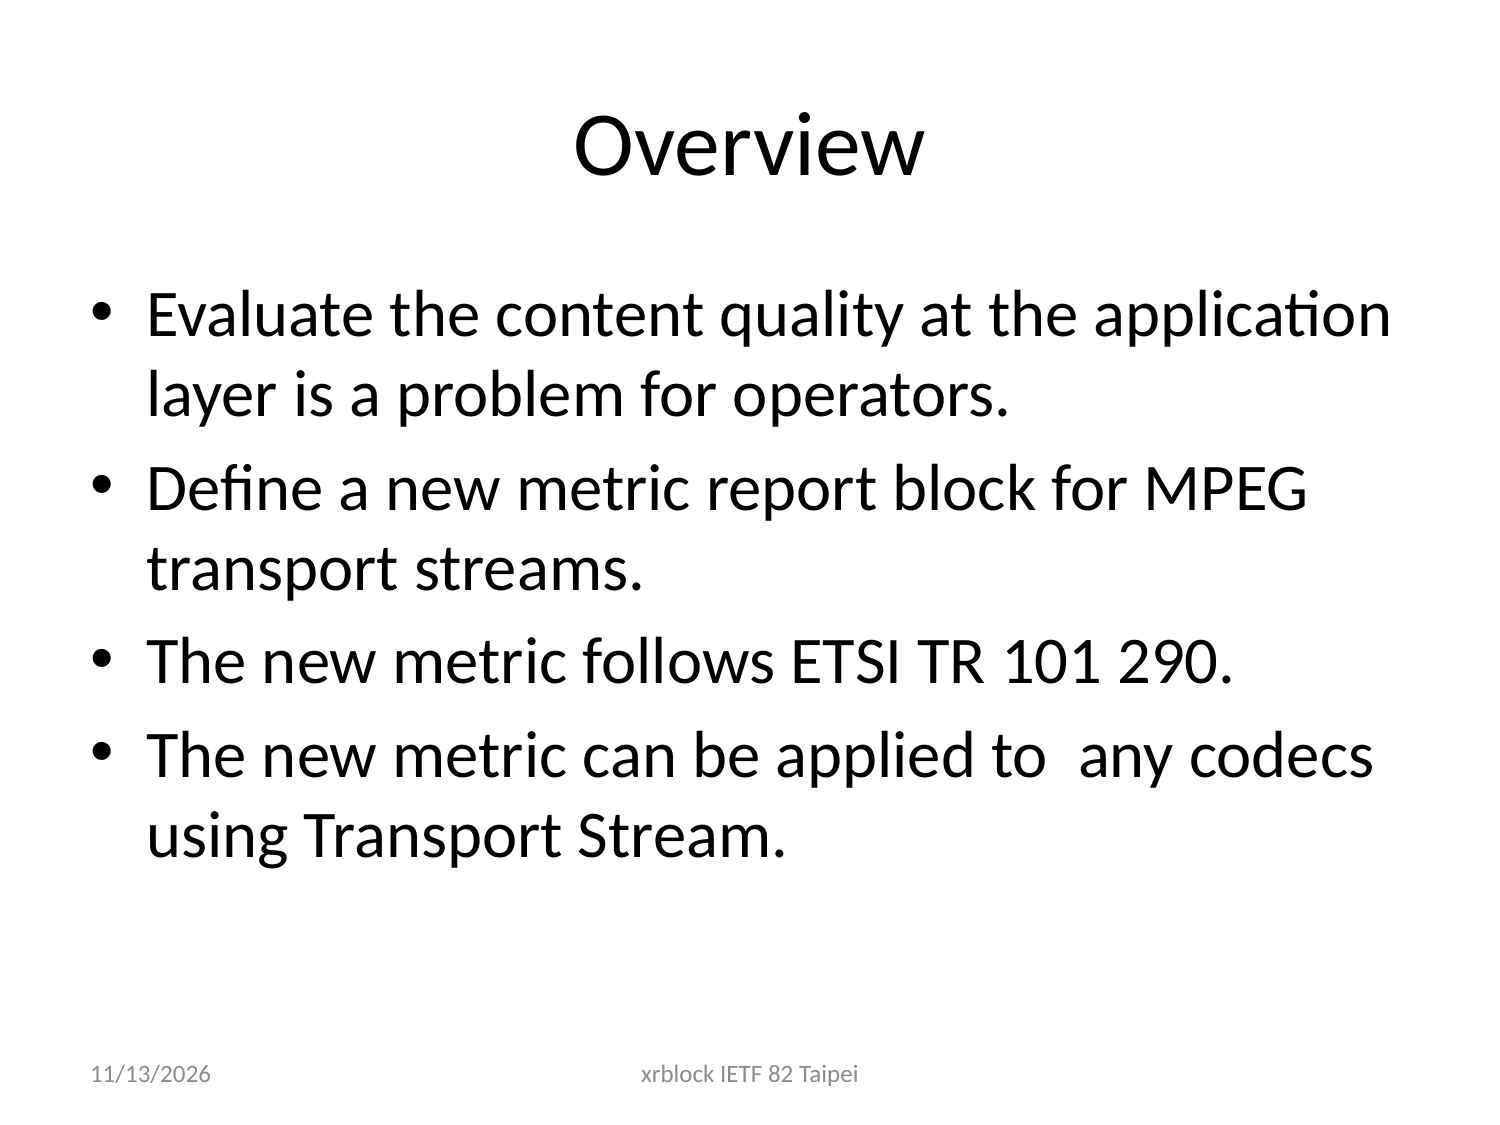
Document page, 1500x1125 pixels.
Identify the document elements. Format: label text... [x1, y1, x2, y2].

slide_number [75, 1042, 425, 1103]
list Evaluate the content quality at the application layer is a problem for operators. Define a new metric report block for MPEG transport streams. The new metric follows ETSI TR 101 290. The new metric can be applied to any codecs using Transport Stream. [75, 262, 1425, 1005]
title Overview [75, 45, 1425, 233]
footer xrblock IETF 82 Taipei [512, 1042, 988, 1103]
